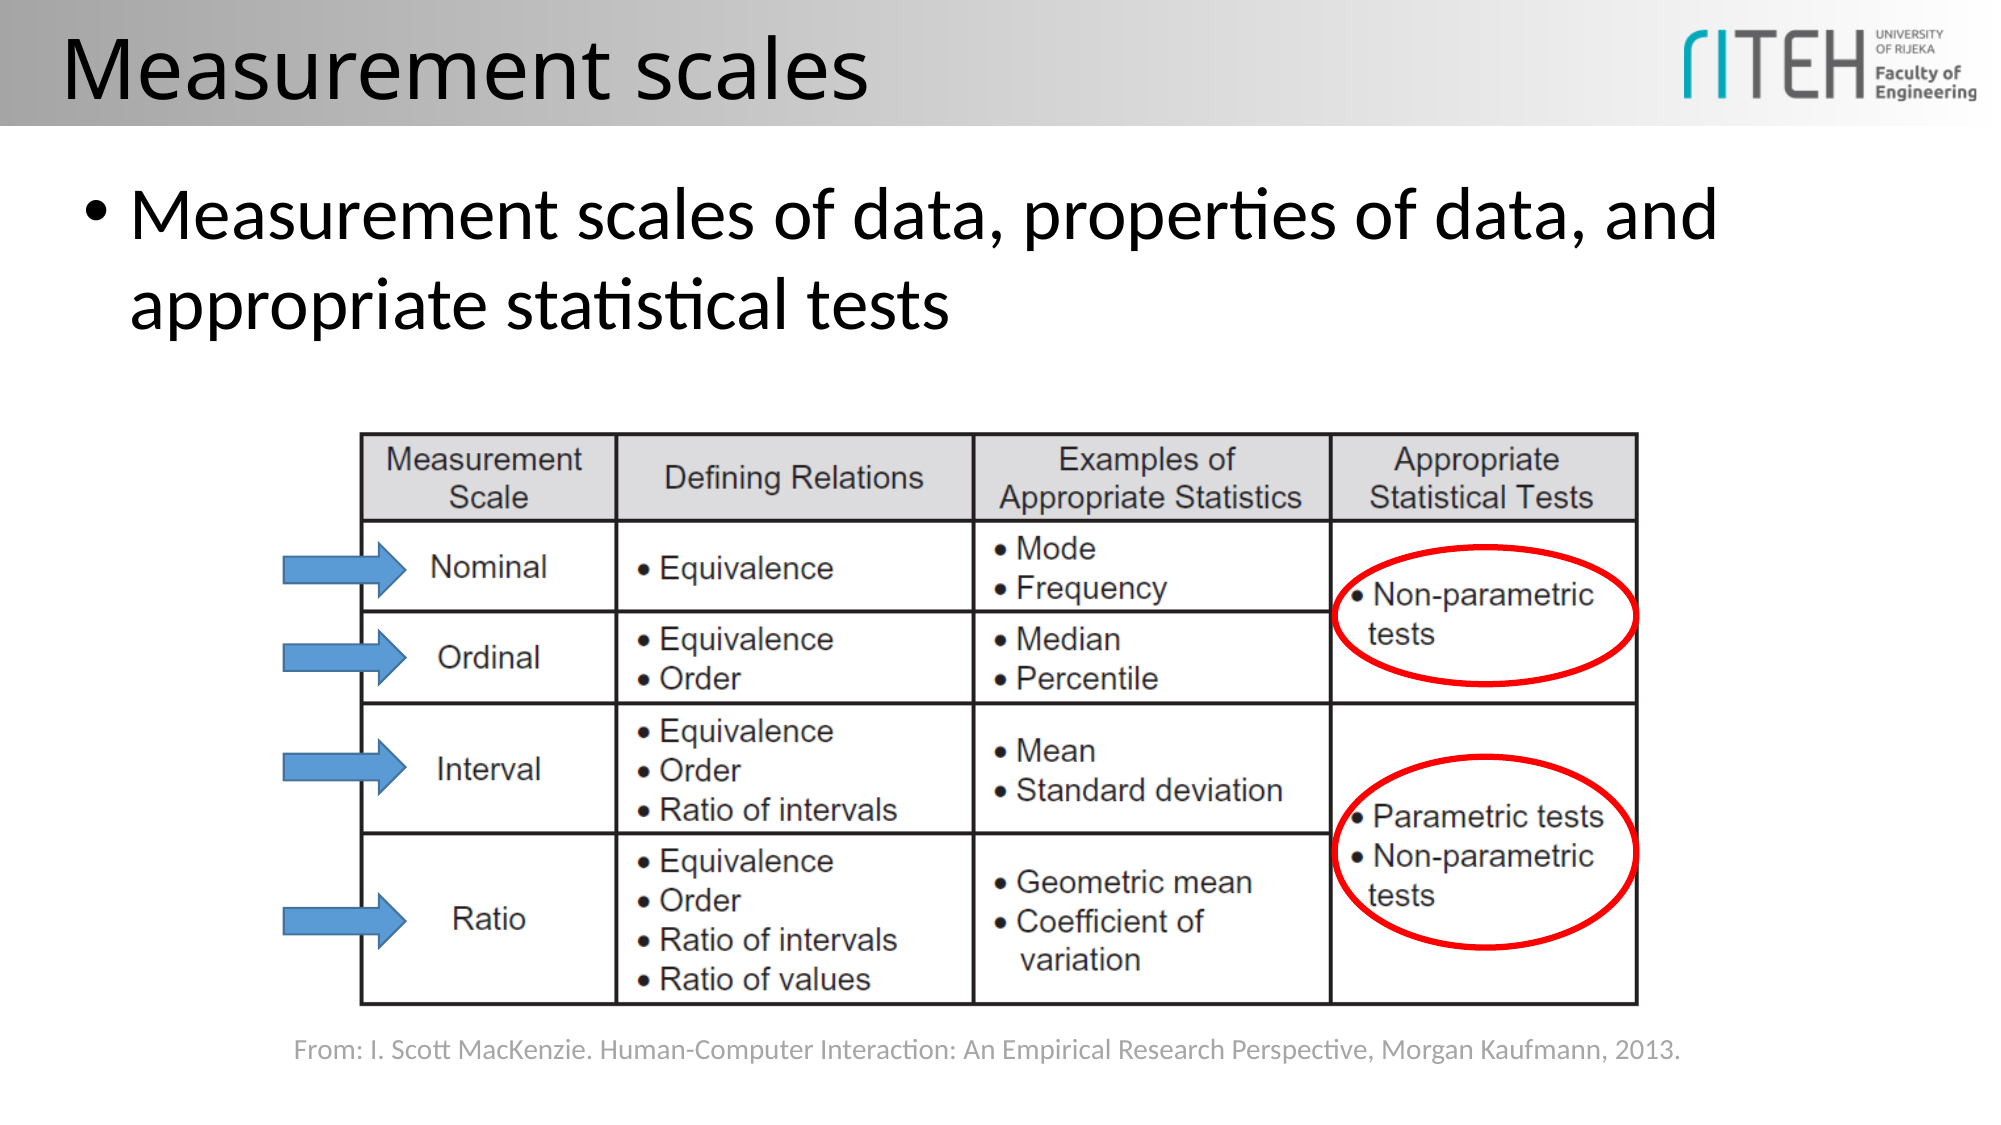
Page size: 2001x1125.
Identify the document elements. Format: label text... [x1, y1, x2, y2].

picture [344, 410, 1656, 1018]
text_box [282, 555, 344, 585]
picture [1683, 20, 1977, 107]
text_box [0, 0, 2000, 127]
text_box Measurement scales of data, properties of data, and appropriate statistical tests [68, 156, 1932, 352]
text_box From: I. Scott MacKenzie. Human-Computer Interaction: An Empirical Research Perspective, Morgan Kaufmann, 2013. [204, 1023, 1719, 1074]
text_box [282, 906, 344, 936]
text_box [282, 643, 344, 672]
text_box [282, 752, 344, 782]
title Measurement scales [45, 20, 1601, 126]
